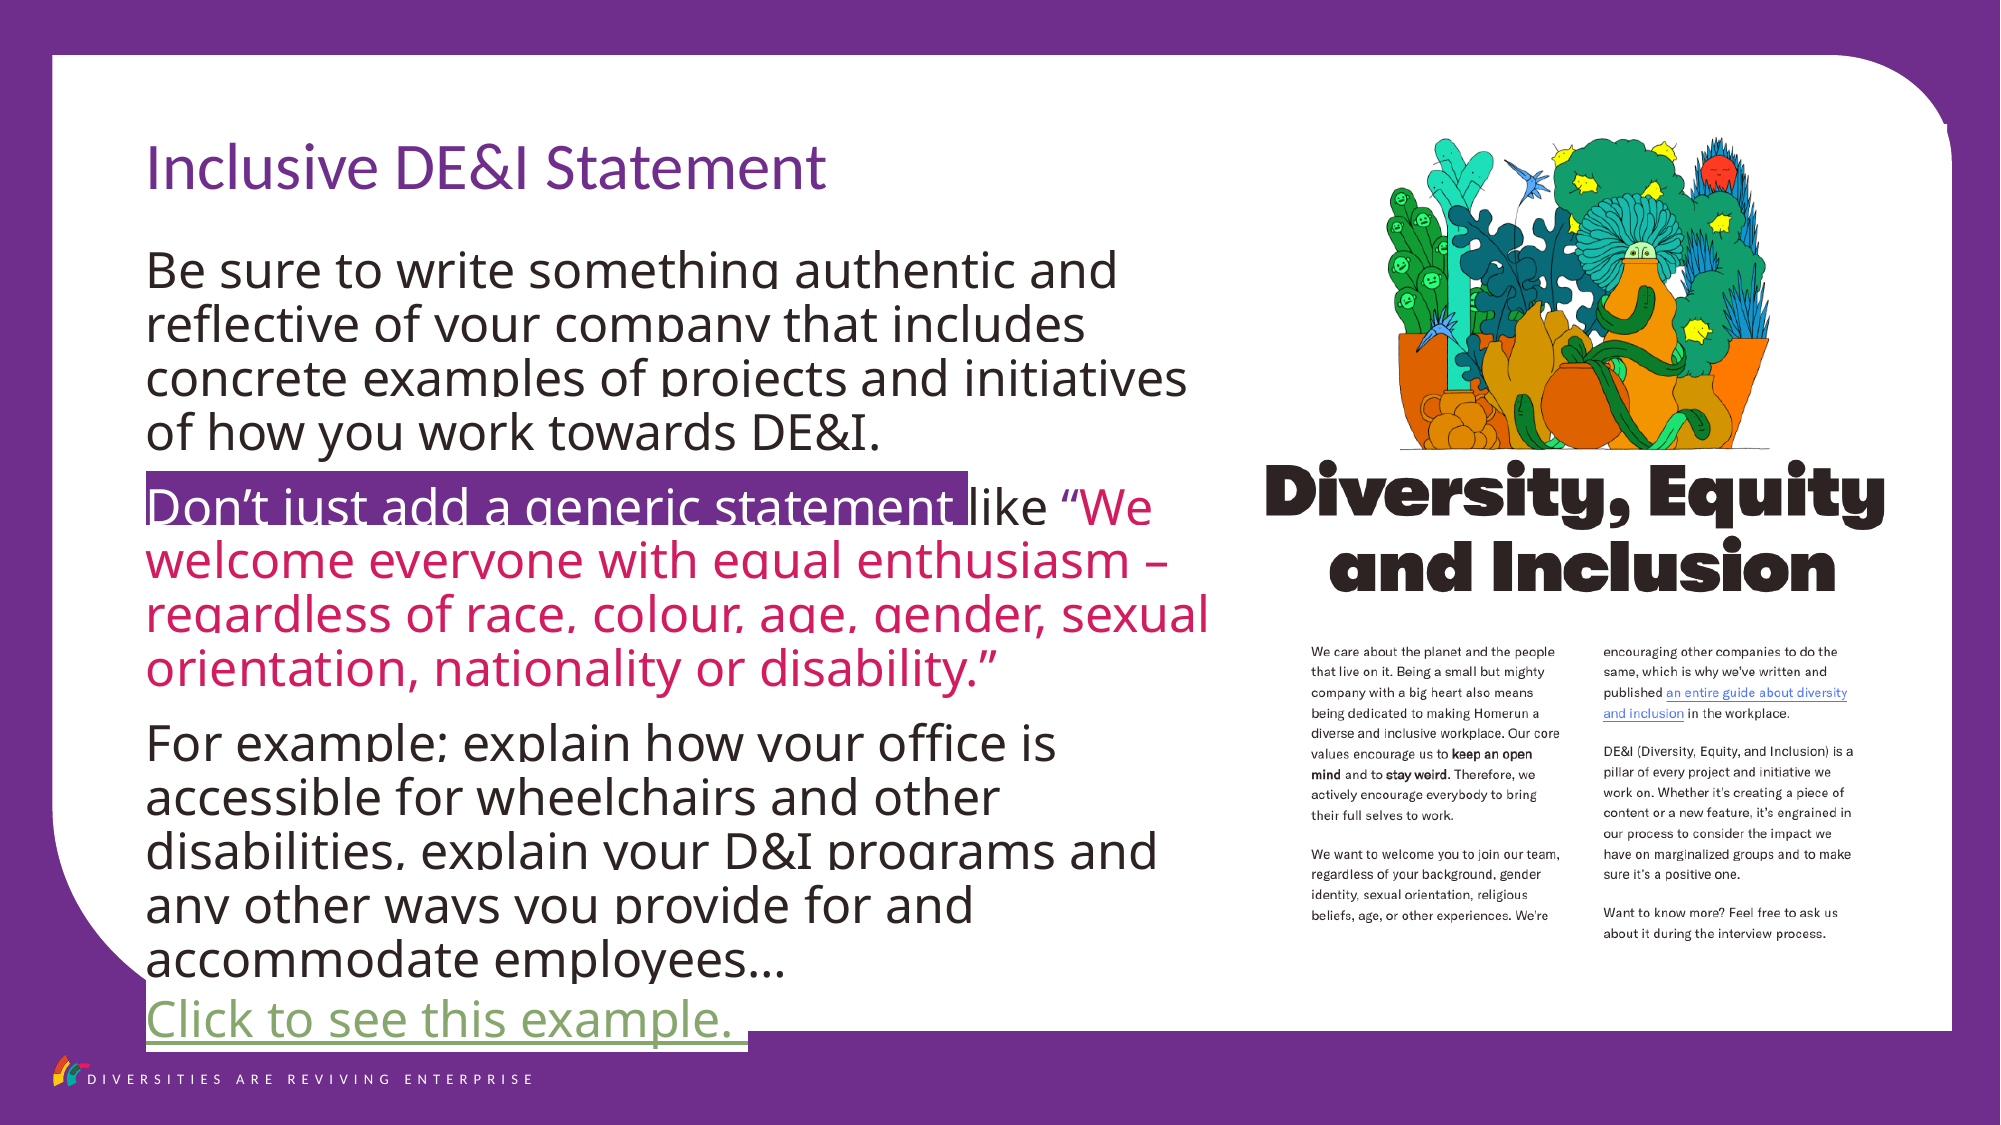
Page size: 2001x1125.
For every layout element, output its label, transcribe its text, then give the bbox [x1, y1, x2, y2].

list Be sure to write something authentic and reflective of your company that includes concrete examples of projects and initiatives of how you work towards DE&I. Don’t just add a generic statement like “We welcome everyone with equal enthusiasm – regardless of race, colour, age, gender, sexual orientation, nationality or disability.” For example; explain how your office is accessible for wheelchairs and other disabilities, explain your D&I programs and any other ways you provide for and accommodate employees…Click to see this example. [130, 257, 1236, 870]
picture [1236, 124, 1948, 982]
list Inclusive DE&I Statement [130, 124, 1236, 257]
